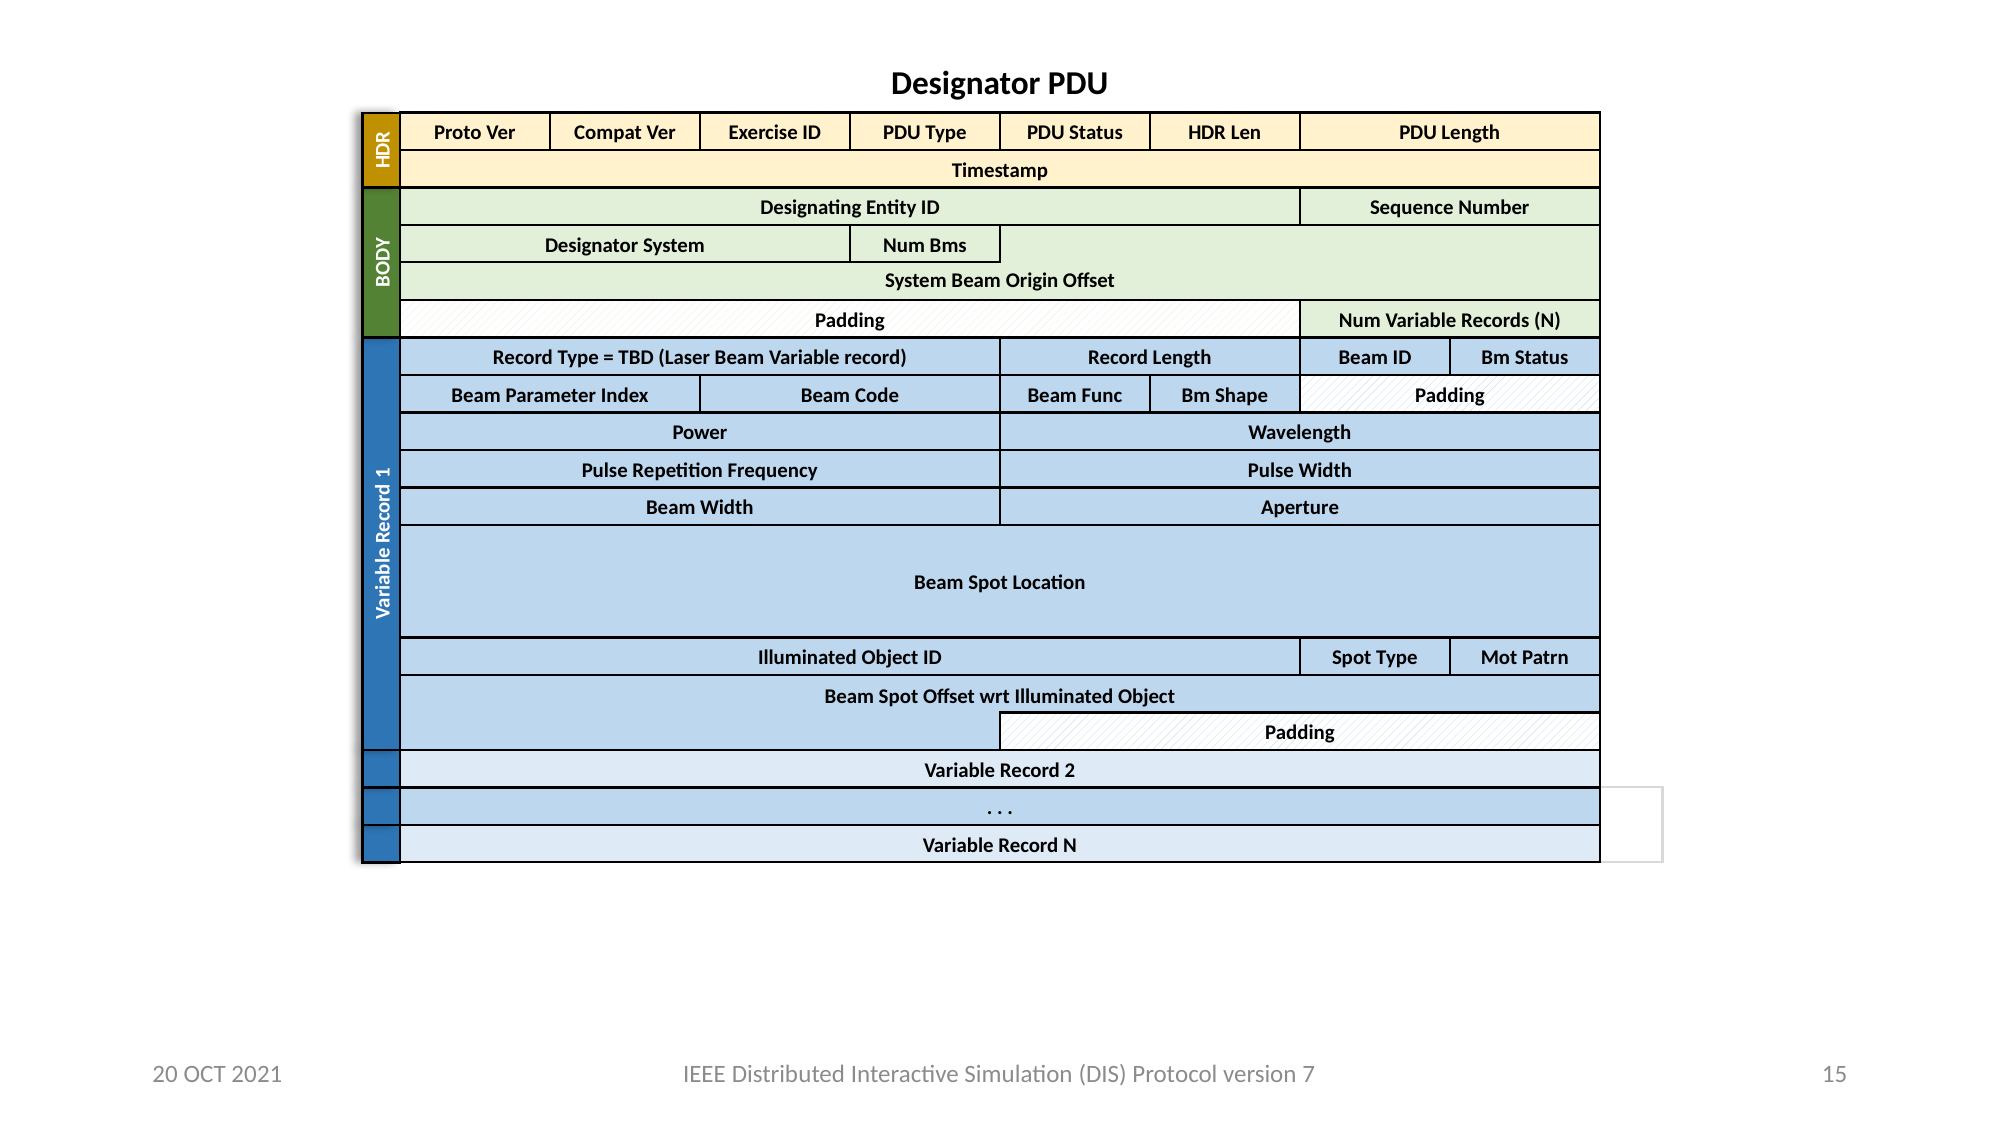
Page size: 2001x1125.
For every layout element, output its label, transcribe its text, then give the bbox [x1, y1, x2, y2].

text_box Bm Shape [1149, 374, 1301, 411]
text_box Compat Ver [549, 111, 699, 149]
text_box Wavelength [999, 411, 1601, 449]
text_box Padding [1301, 374, 1601, 411]
text_box Num Bms [849, 224, 1001, 263]
text_box . . . [401, 786, 1601, 826]
text_box Beam Func [999, 374, 1149, 411]
text_box Sequence Number [1301, 186, 1601, 226]
text_box Beam Spot Offset wrt Illuminated Object [401, 676, 1601, 749]
text_box HDR [361, 112, 401, 189]
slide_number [137, 1042, 588, 1103]
text_box Variable Record N [401, 826, 1601, 863]
text_box Designator PDU [699, 61, 1301, 101]
text_box Variable Record 1 [361, 339, 401, 751]
text_box HDR Len [1149, 111, 1299, 149]
text_box Bm Status [1451, 336, 1601, 374]
text_box Illuminated Object ID [401, 638, 1299, 676]
text_box Mot Patrn [1449, 636, 1601, 676]
text_box Exercise ID [699, 111, 849, 149]
text_box BODY [361, 189, 401, 339]
footer IEEE Distributed Interactive Simulation (DIS) Protocol version 7 [662, 1042, 1338, 1103]
text_box Padding [401, 299, 1301, 336]
text_box Pulse Repetition Frequency [401, 449, 999, 486]
slide_number 15 [1412, 1042, 1863, 1103]
text_box Padding [999, 711, 1601, 749]
text_box System Beam Origin Offset [401, 226, 1601, 299]
text_box [361, 751, 401, 789]
text_box Designator System [401, 224, 849, 263]
text_box Beam Parameter Index [401, 374, 699, 411]
text_box [1601, 786, 1664, 863]
text_box PDU Type [849, 111, 999, 149]
text_box Beam Width [401, 486, 999, 526]
text_box Record Length [999, 336, 1299, 374]
text_box Aperture [999, 486, 1601, 526]
text_box Designating Entity ID [401, 186, 1301, 226]
text_box Spot Type [1299, 636, 1449, 676]
text_box [361, 789, 401, 826]
text_box Record Type = TBD (Laser Beam Variable record) [401, 336, 999, 374]
text_box Proto Ver [399, 111, 549, 149]
text_box Beam Spot Location [401, 526, 1601, 638]
text_box Timestamp [401, 149, 1601, 186]
text_box Beam ID [1299, 336, 1451, 376]
text_box Power [401, 411, 999, 449]
text_box Num Variable Records (N) [1301, 299, 1601, 336]
text_box [361, 826, 401, 864]
text_box PDU Status [999, 111, 1149, 149]
text_box Beam Code [699, 374, 999, 411]
text_box Pulse Width [999, 449, 1601, 486]
text_box PDU Length [1299, 111, 1601, 149]
text_box Variable Record 2 [401, 749, 1601, 786]
